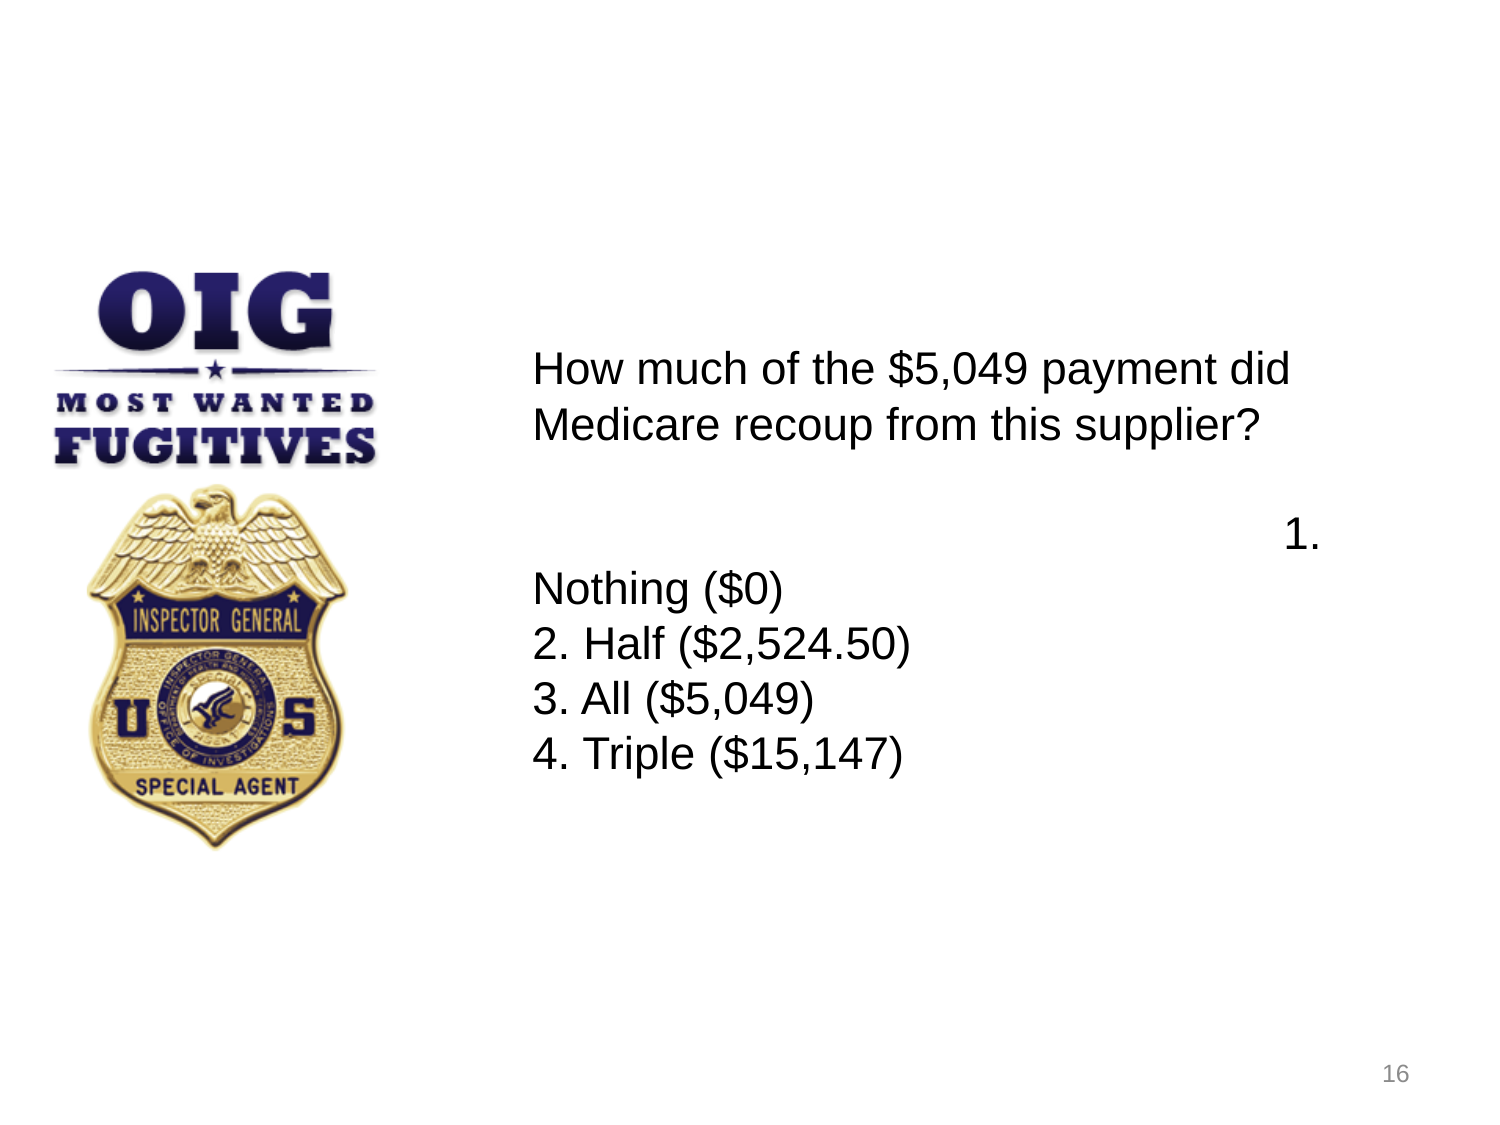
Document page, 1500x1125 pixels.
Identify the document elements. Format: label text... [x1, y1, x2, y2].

picture [43, 262, 388, 859]
slide_number 16 [1074, 1042, 1425, 1103]
title How much of the $5,049 payment did Medicare recoup from this supplier? 1. Nothing ($0) 2. Half ($2,524.50) 3. All ($5,049) 4. Triple ($15,147) [517, 331, 1375, 863]
